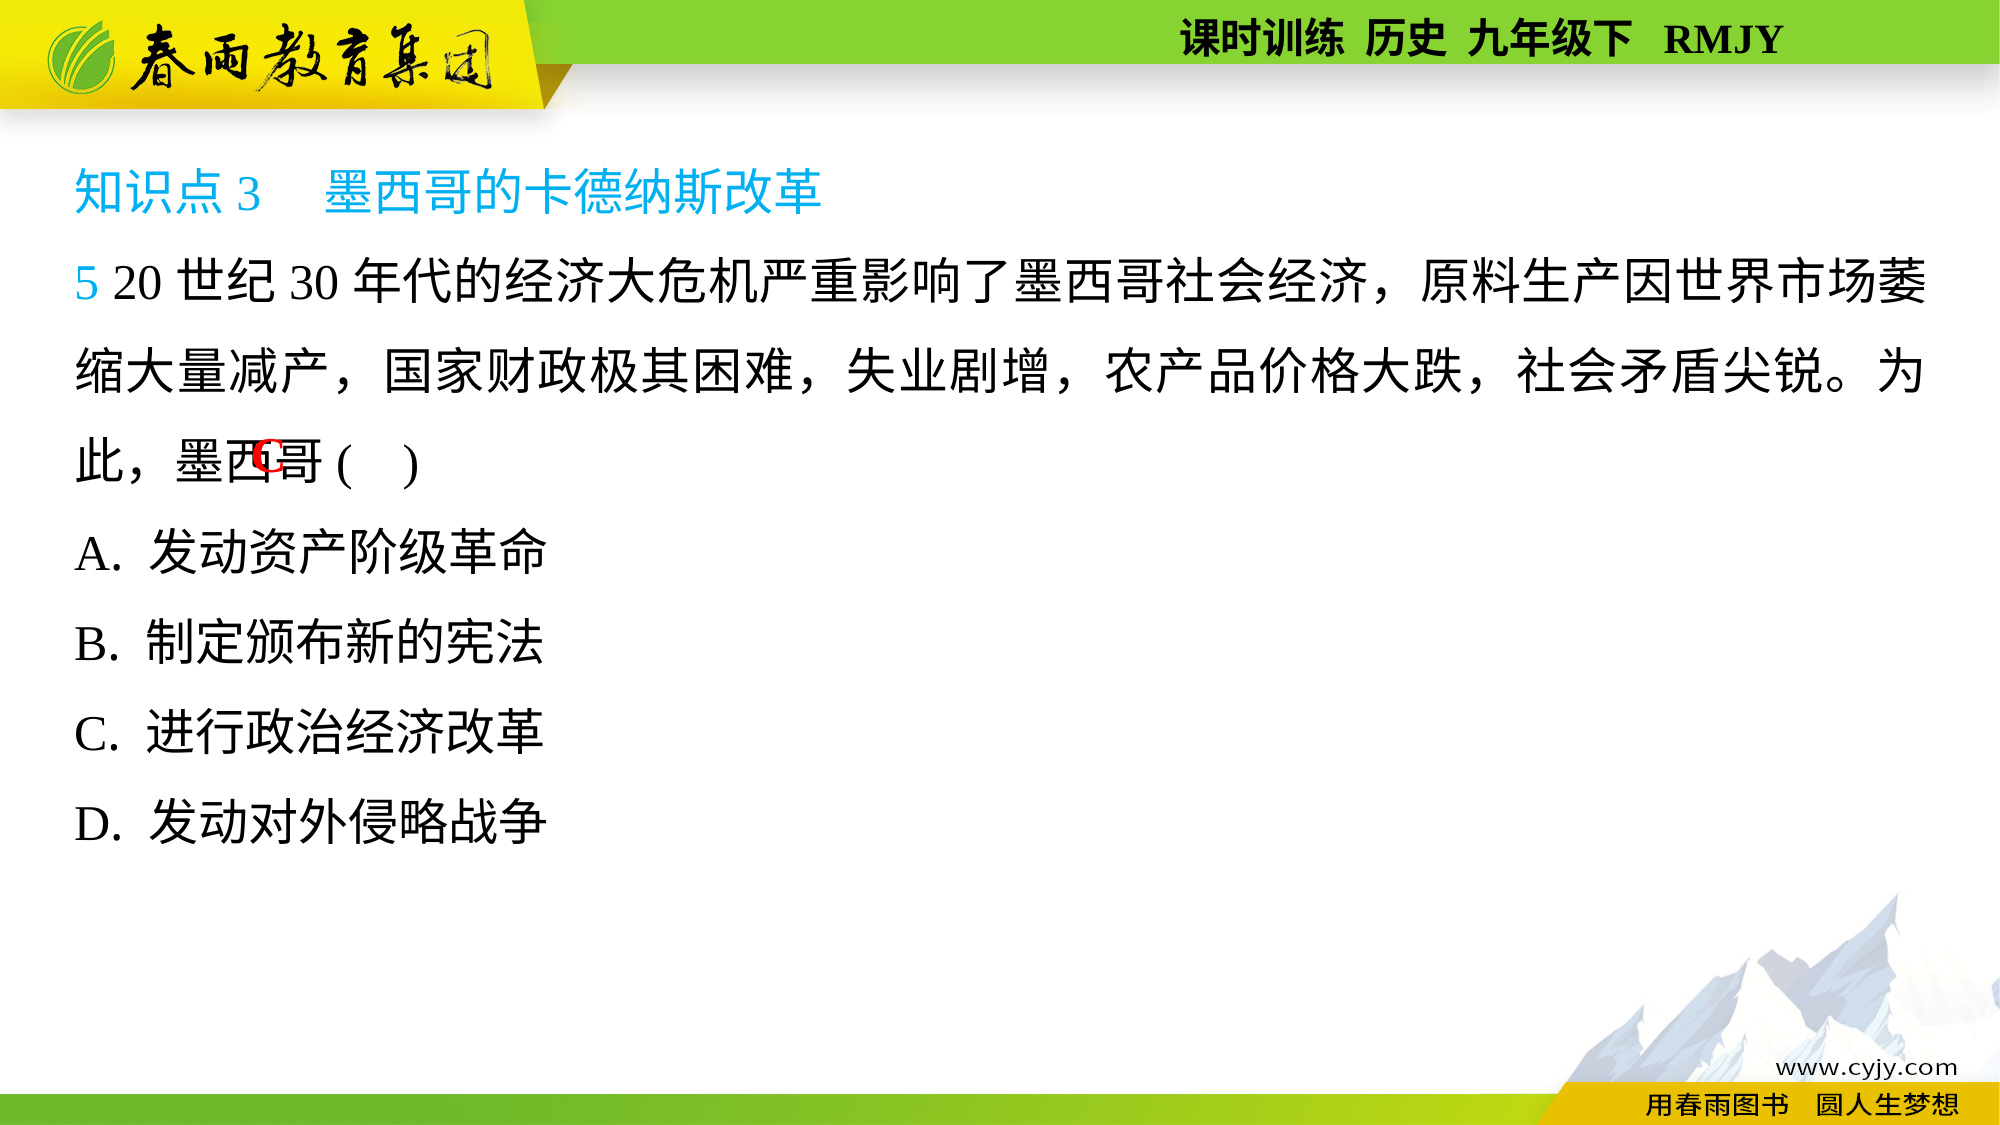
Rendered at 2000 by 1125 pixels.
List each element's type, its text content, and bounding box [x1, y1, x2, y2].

picture [0, 0, 2000, 1125]
list 知识点3 墨西哥的卡德纳斯改革 5 20世纪30年代的经济大危机严重影响了墨西哥社会经济，原料生产因世界市场萎缩大量减产，国家财政极其困难，失业剧增，农产品价格大跌，社会矛盾尖锐。为此，墨西哥( ) A. 发动资产阶级革命 B. 制定颁布新的宪法 C. 进行政治经济改革 D. 发动对外侵略战争 [59, 122, 1944, 865]
text_box C [235, 415, 302, 491]
